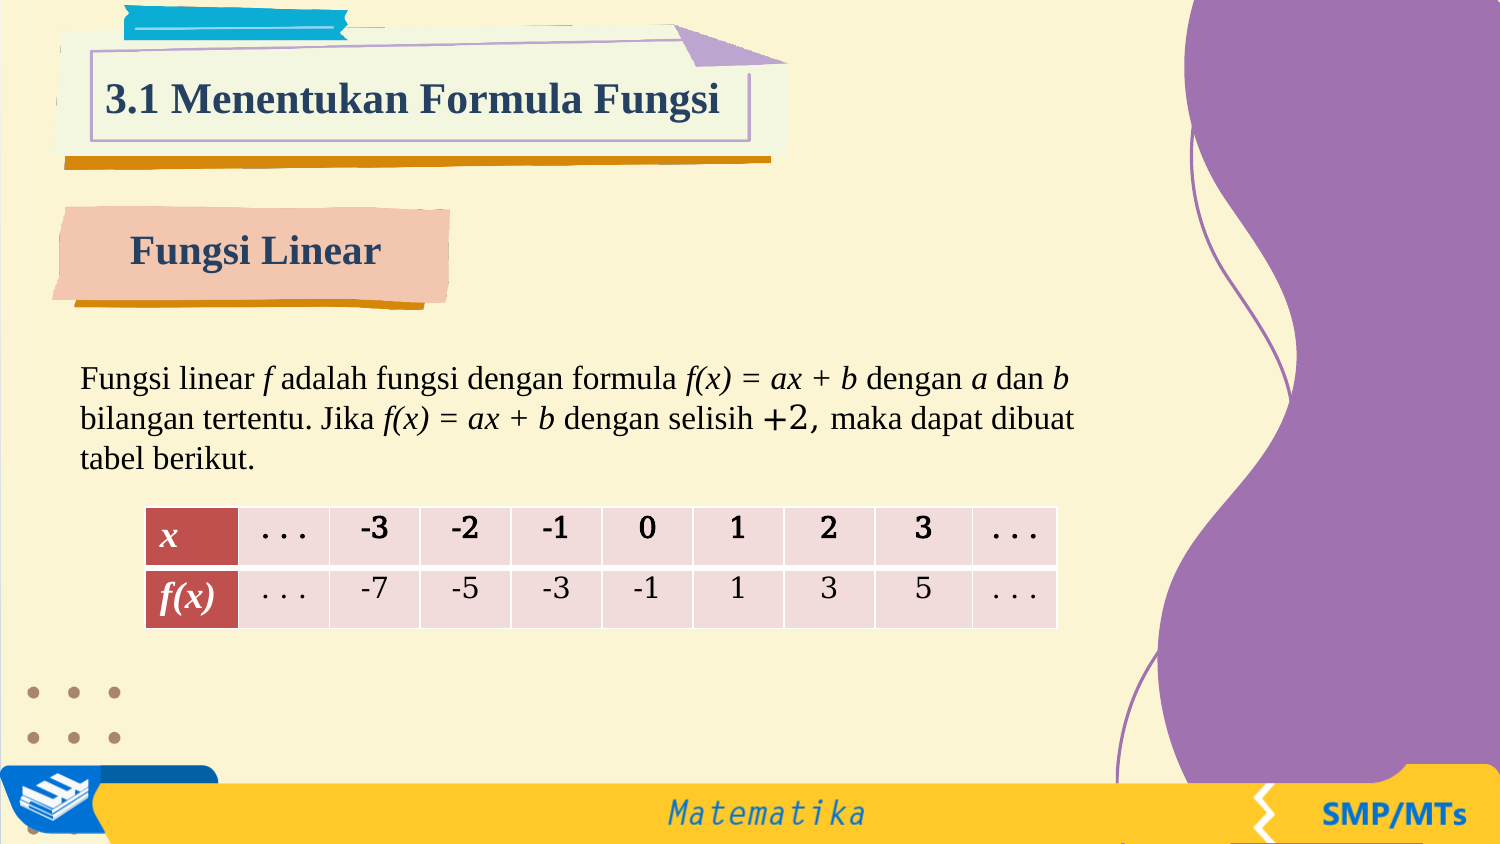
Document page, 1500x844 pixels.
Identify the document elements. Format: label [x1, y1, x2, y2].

text_box [52, 206, 451, 310]
text_box [0, 0, 1500, 844]
